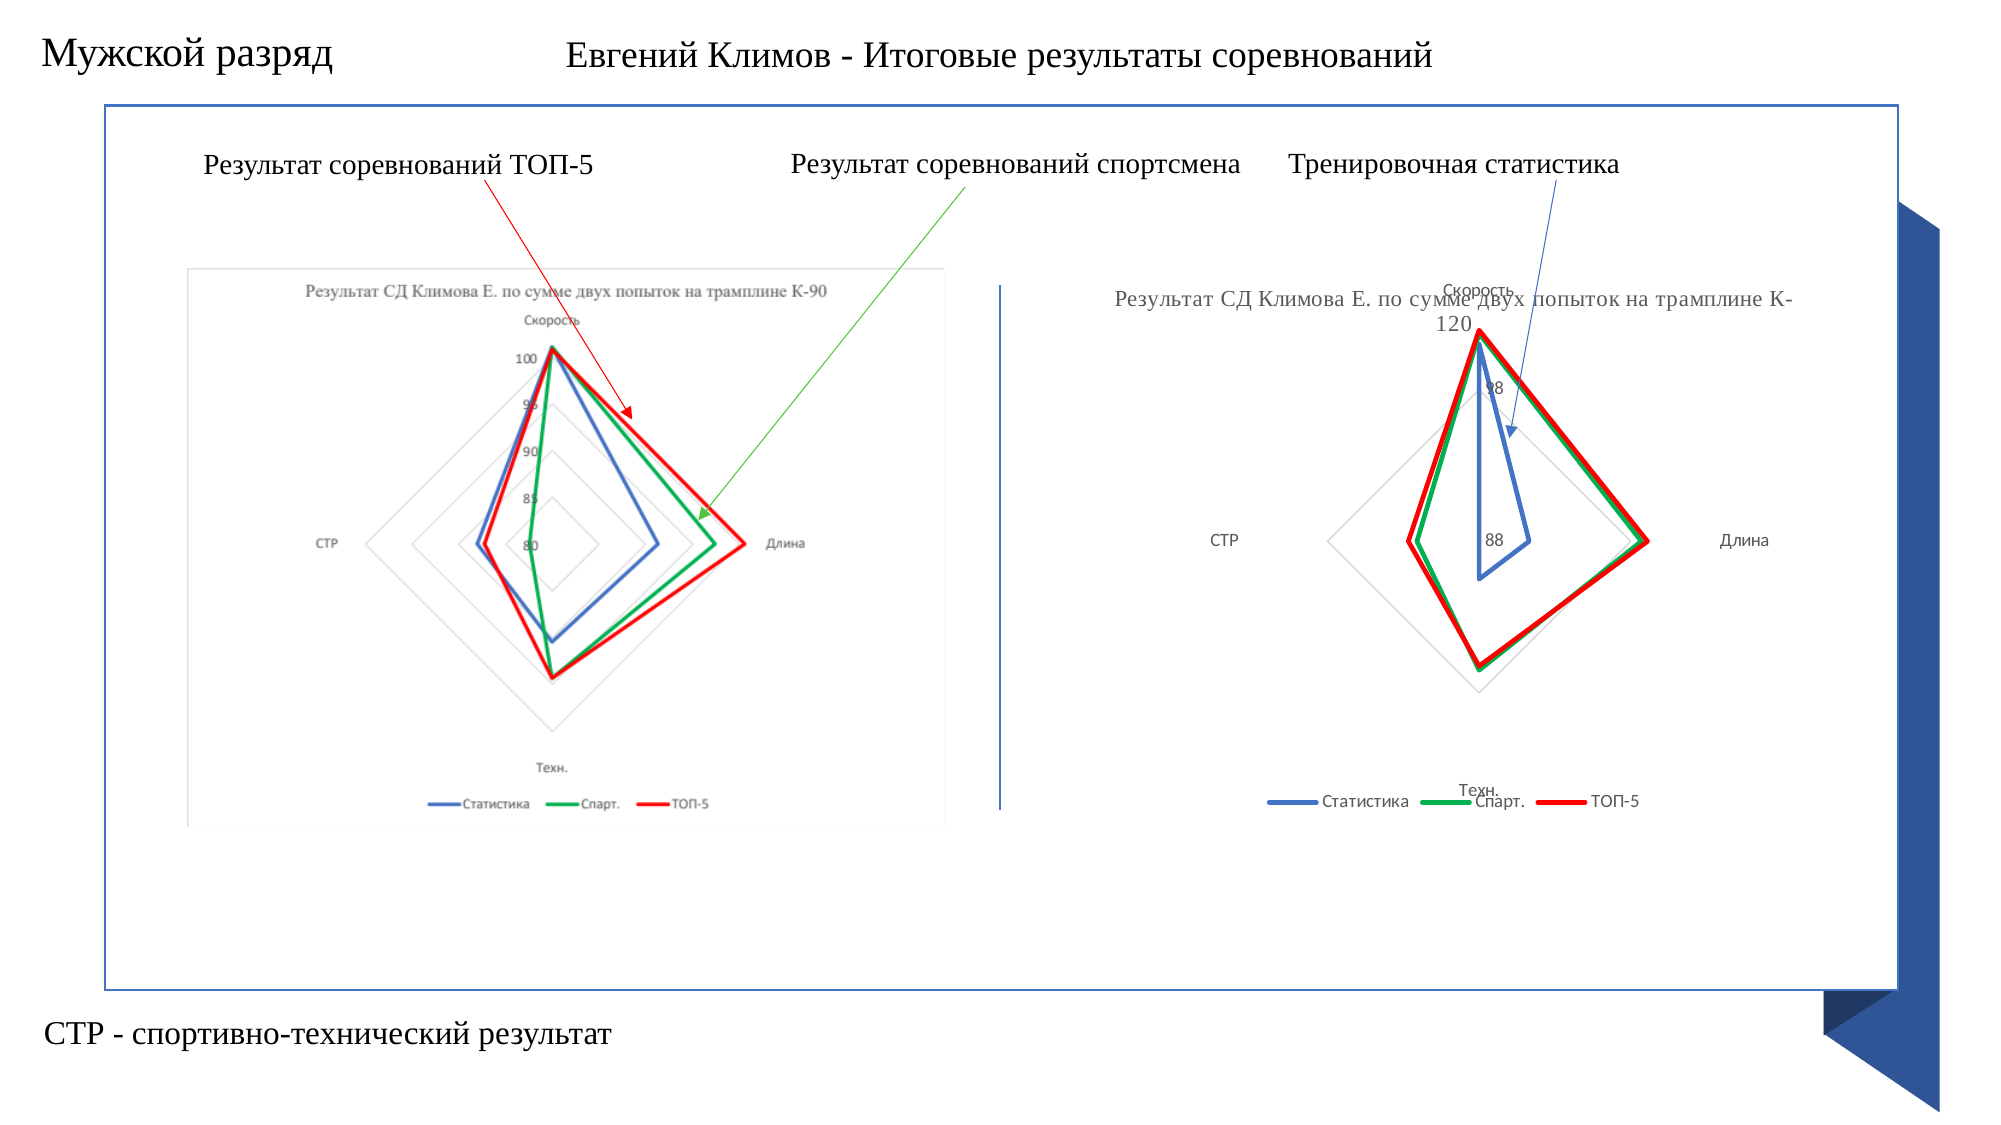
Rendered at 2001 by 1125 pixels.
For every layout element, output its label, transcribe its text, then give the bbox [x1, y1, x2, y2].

picture [187, 268, 945, 827]
text_box Тренировочная статистика [1273, 137, 1636, 188]
text_box Мужской разряд [26, 16, 349, 82]
text_box СТР - спортивно-технический результат [29, 1004, 628, 1059]
chart [1016, 259, 1893, 818]
text_box [104, 105, 1899, 990]
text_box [698, 186, 966, 521]
text_box Результат соревнований спортсмена [775, 136, 1257, 187]
text_box [1823, 990, 1893, 1036]
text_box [484, 179, 633, 420]
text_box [1509, 179, 1557, 439]
text_box Результат соревнований ТОП-5 [188, 137, 609, 188]
text_box Евгений Климов - Итоговые результаты соревнований [550, 22, 1449, 83]
text_box [1825, 201, 1940, 1113]
